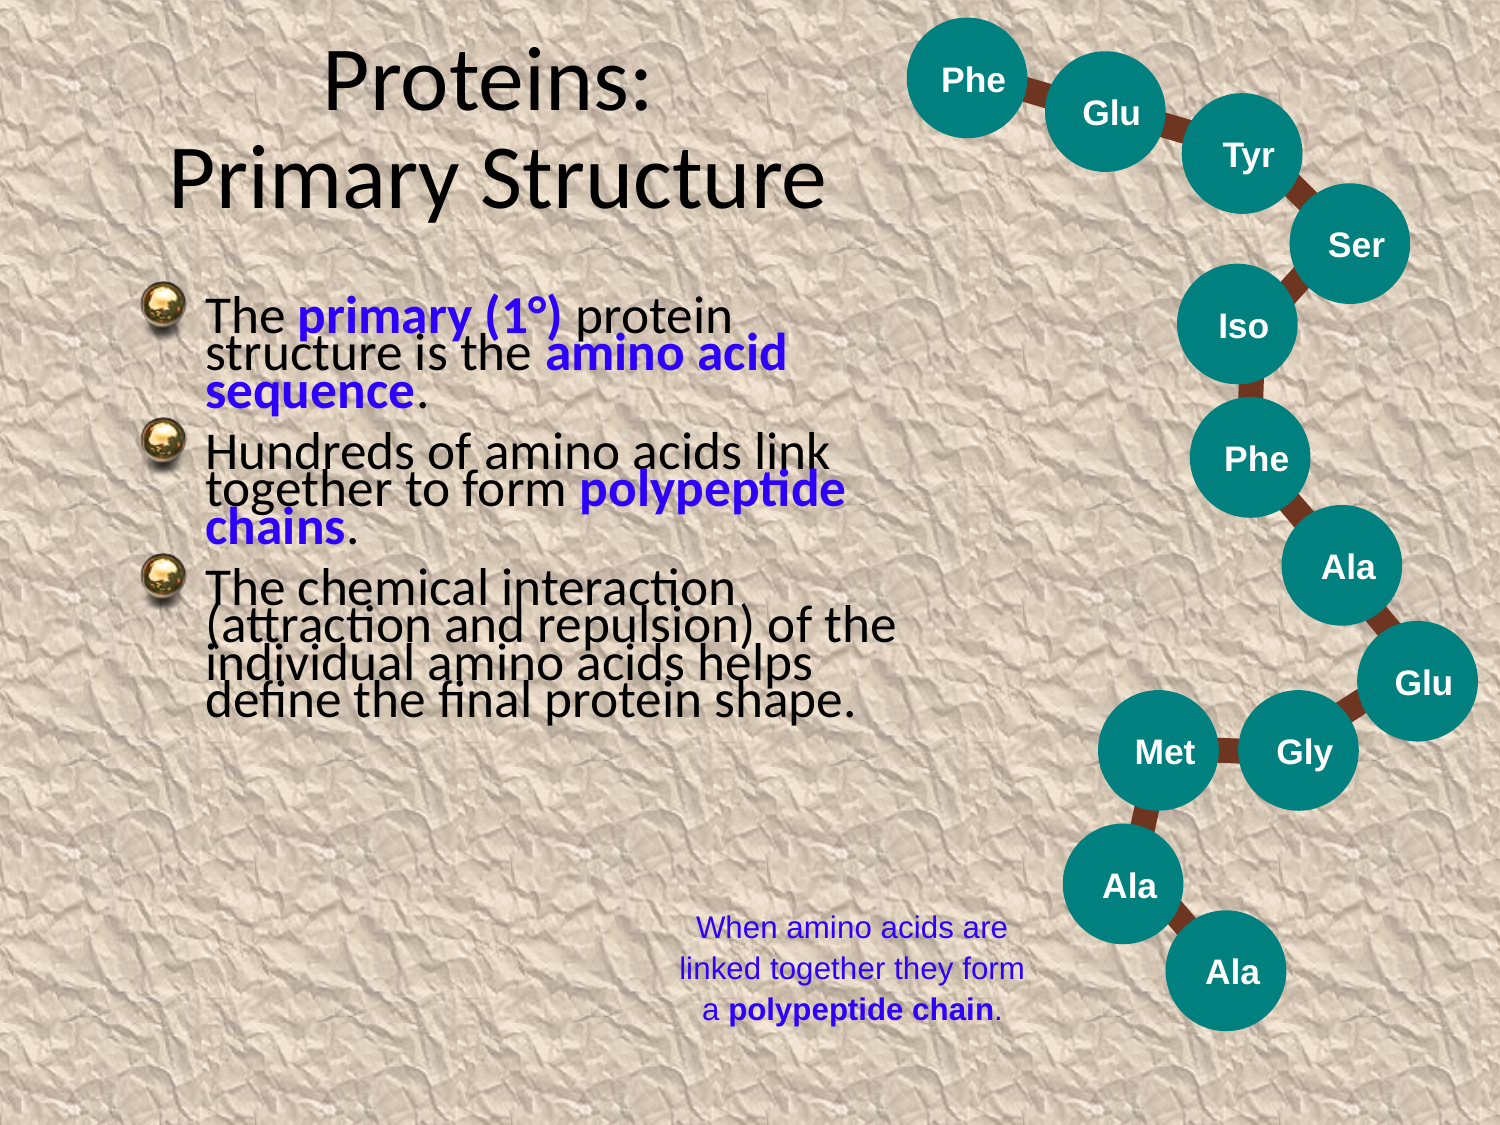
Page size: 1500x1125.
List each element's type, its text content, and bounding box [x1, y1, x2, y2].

title Proteins: Primary Structure [0, 0, 980, 236]
list The primary (1°) protein structure is the amino acid sequence. Hundreds of amino acids link together to form polypeptide chains. The chemical interaction (attraction and repulsion) of the individual amino acids helps define the final protein shape. [125, 298, 901, 750]
picture [140, 553, 187, 614]
text_box When amino acids are linked together they form a polypeptide chain. [653, 903, 901, 1023]
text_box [906, 17, 1479, 1032]
picture [140, 281, 187, 343]
picture [140, 417, 187, 478]
